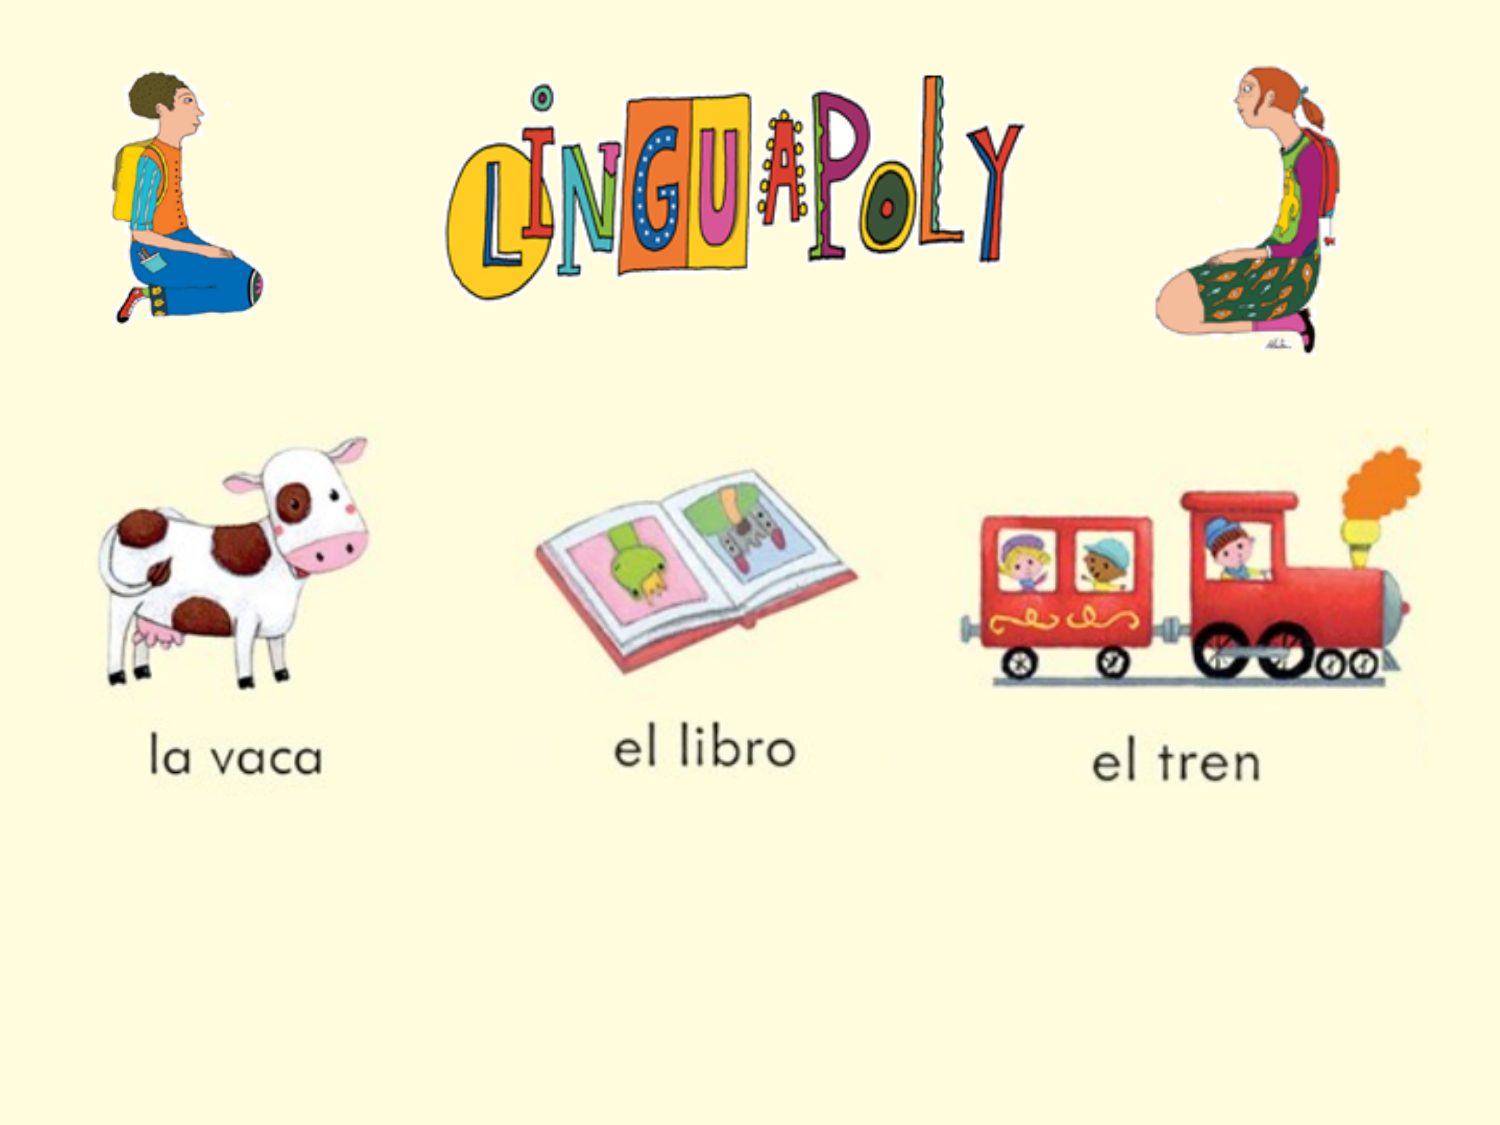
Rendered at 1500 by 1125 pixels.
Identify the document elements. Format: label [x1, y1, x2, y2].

picture [498, 411, 901, 780]
picture [64, 420, 419, 797]
picture [1102, 31, 1405, 399]
picture [410, 53, 1090, 336]
picture [52, 54, 320, 376]
picture [926, 428, 1428, 789]
